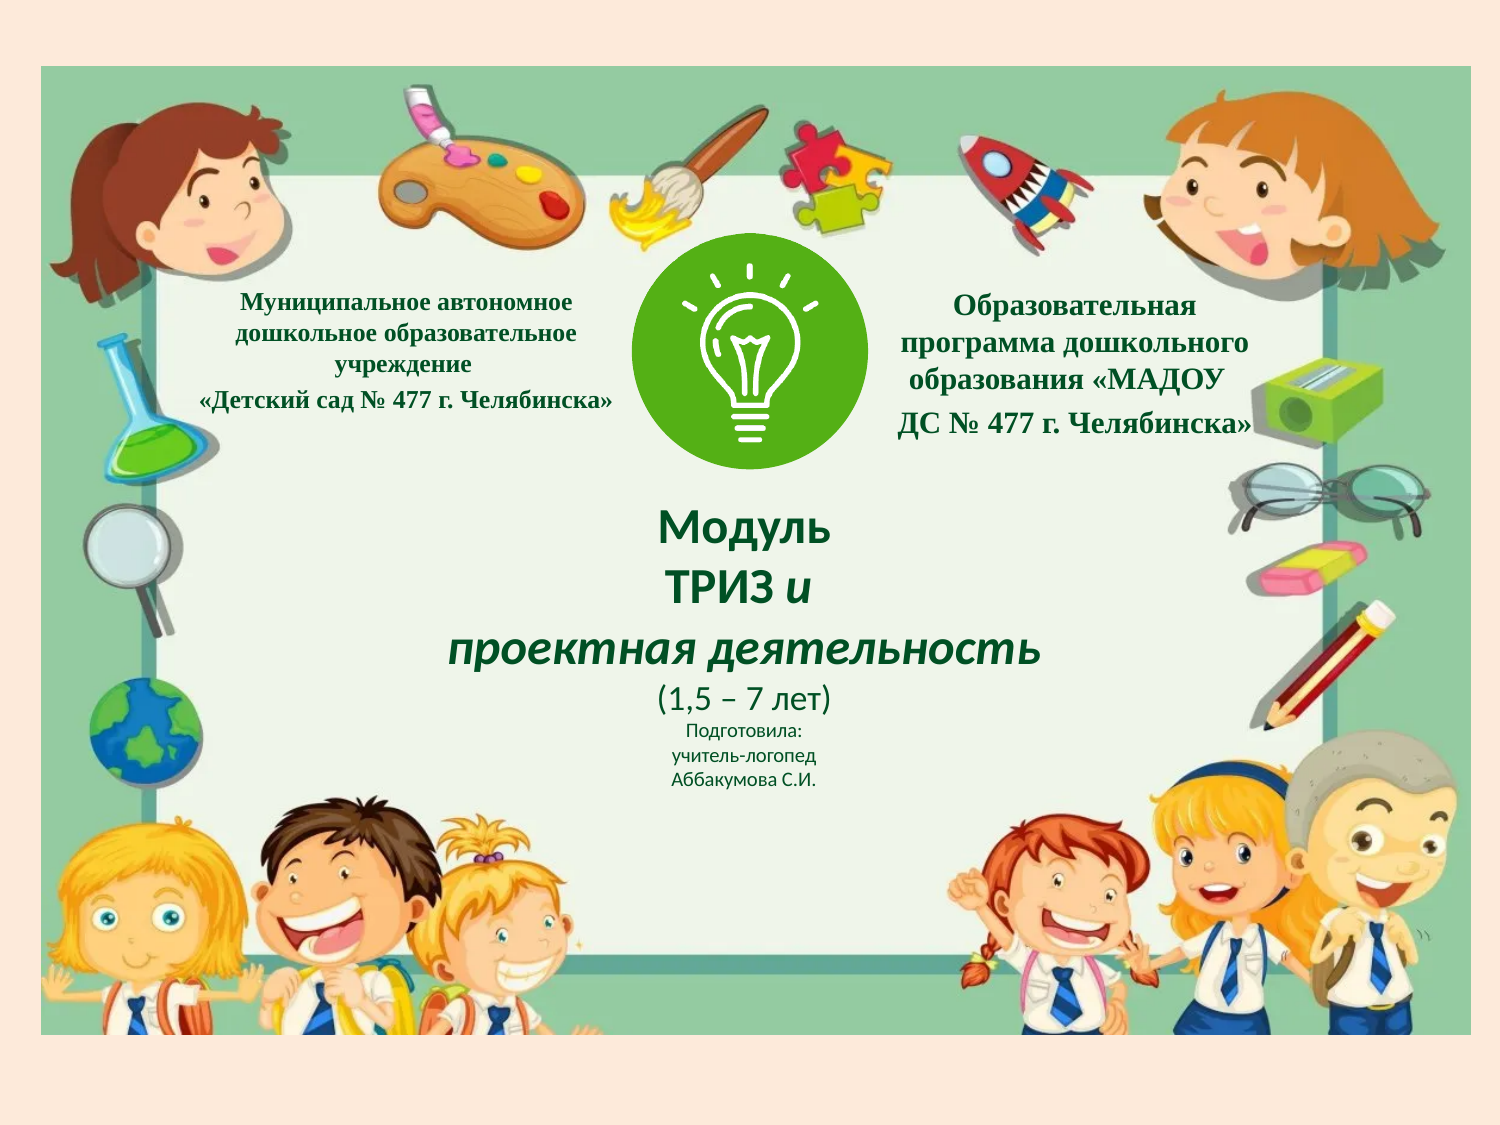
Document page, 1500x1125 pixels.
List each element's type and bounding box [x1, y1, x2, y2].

picture [41, 66, 1471, 1036]
